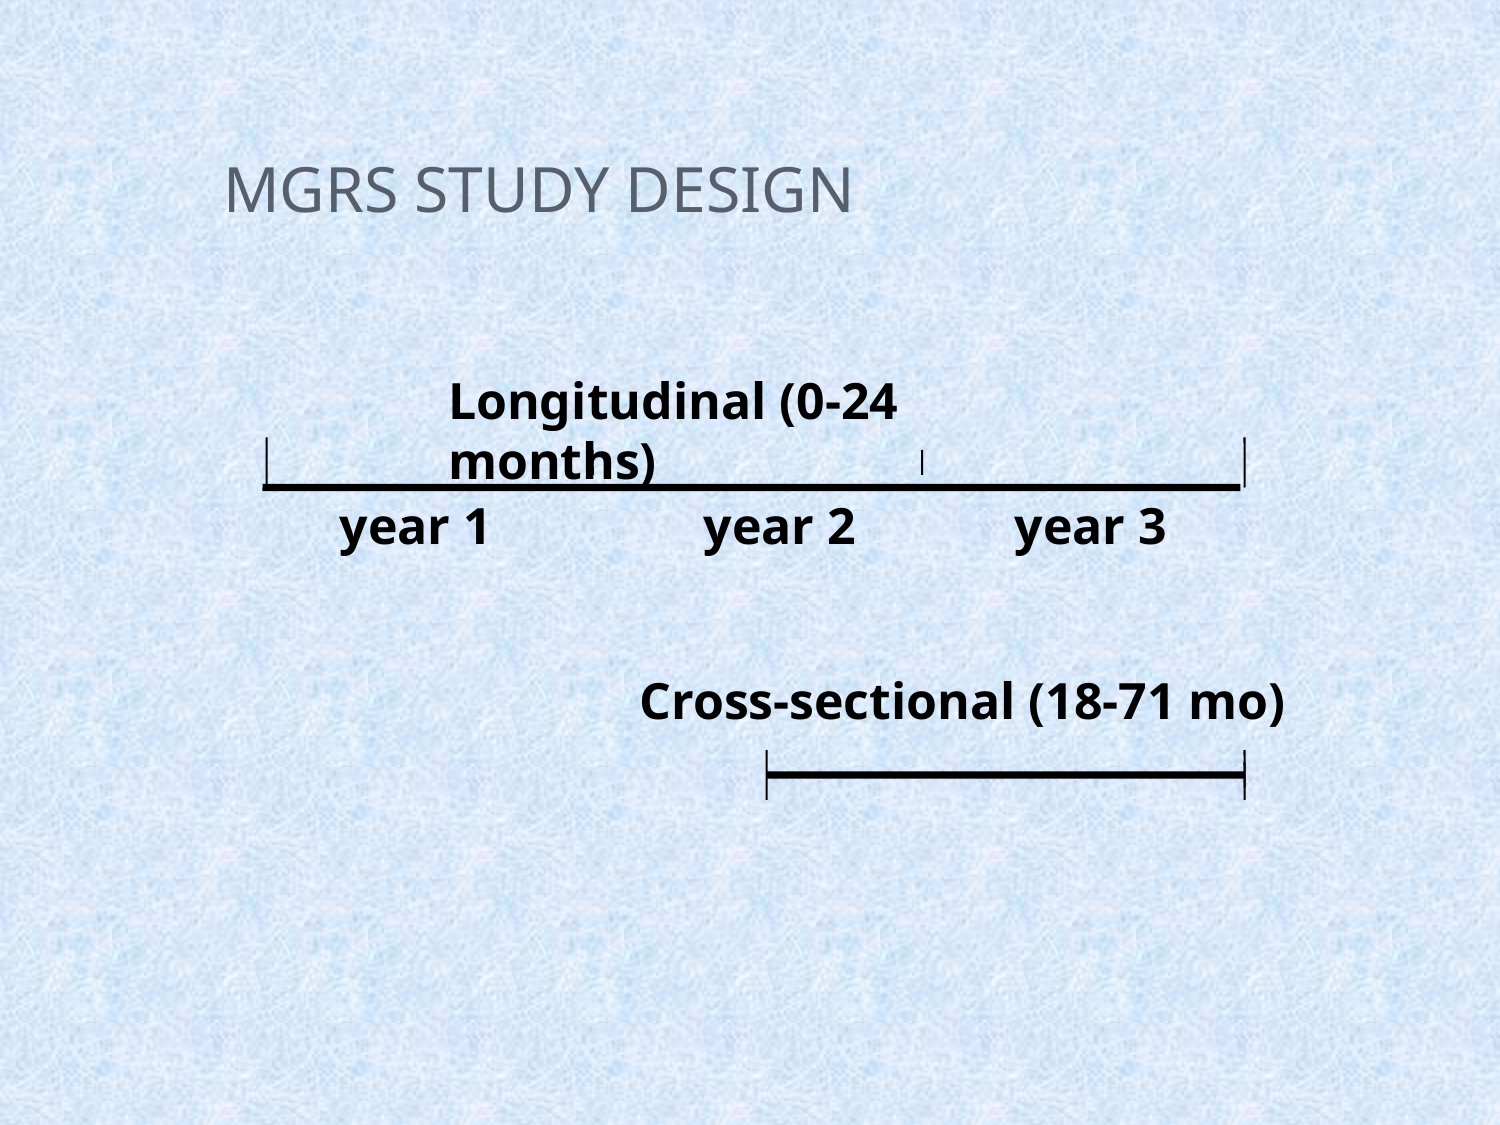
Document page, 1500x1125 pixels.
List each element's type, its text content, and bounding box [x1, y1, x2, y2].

text_box year 2 [688, 498, 900, 563]
text_box year 3 [999, 487, 1212, 563]
text_box Cross-sectional (18-71 mo) [624, 662, 1384, 738]
picture [0, 0, 1500, 1125]
title MGRS study design [208, 113, 1311, 233]
text_box year 1 [324, 487, 514, 563]
text_box Longitudinal (0-24 months) [433, 362, 1134, 498]
